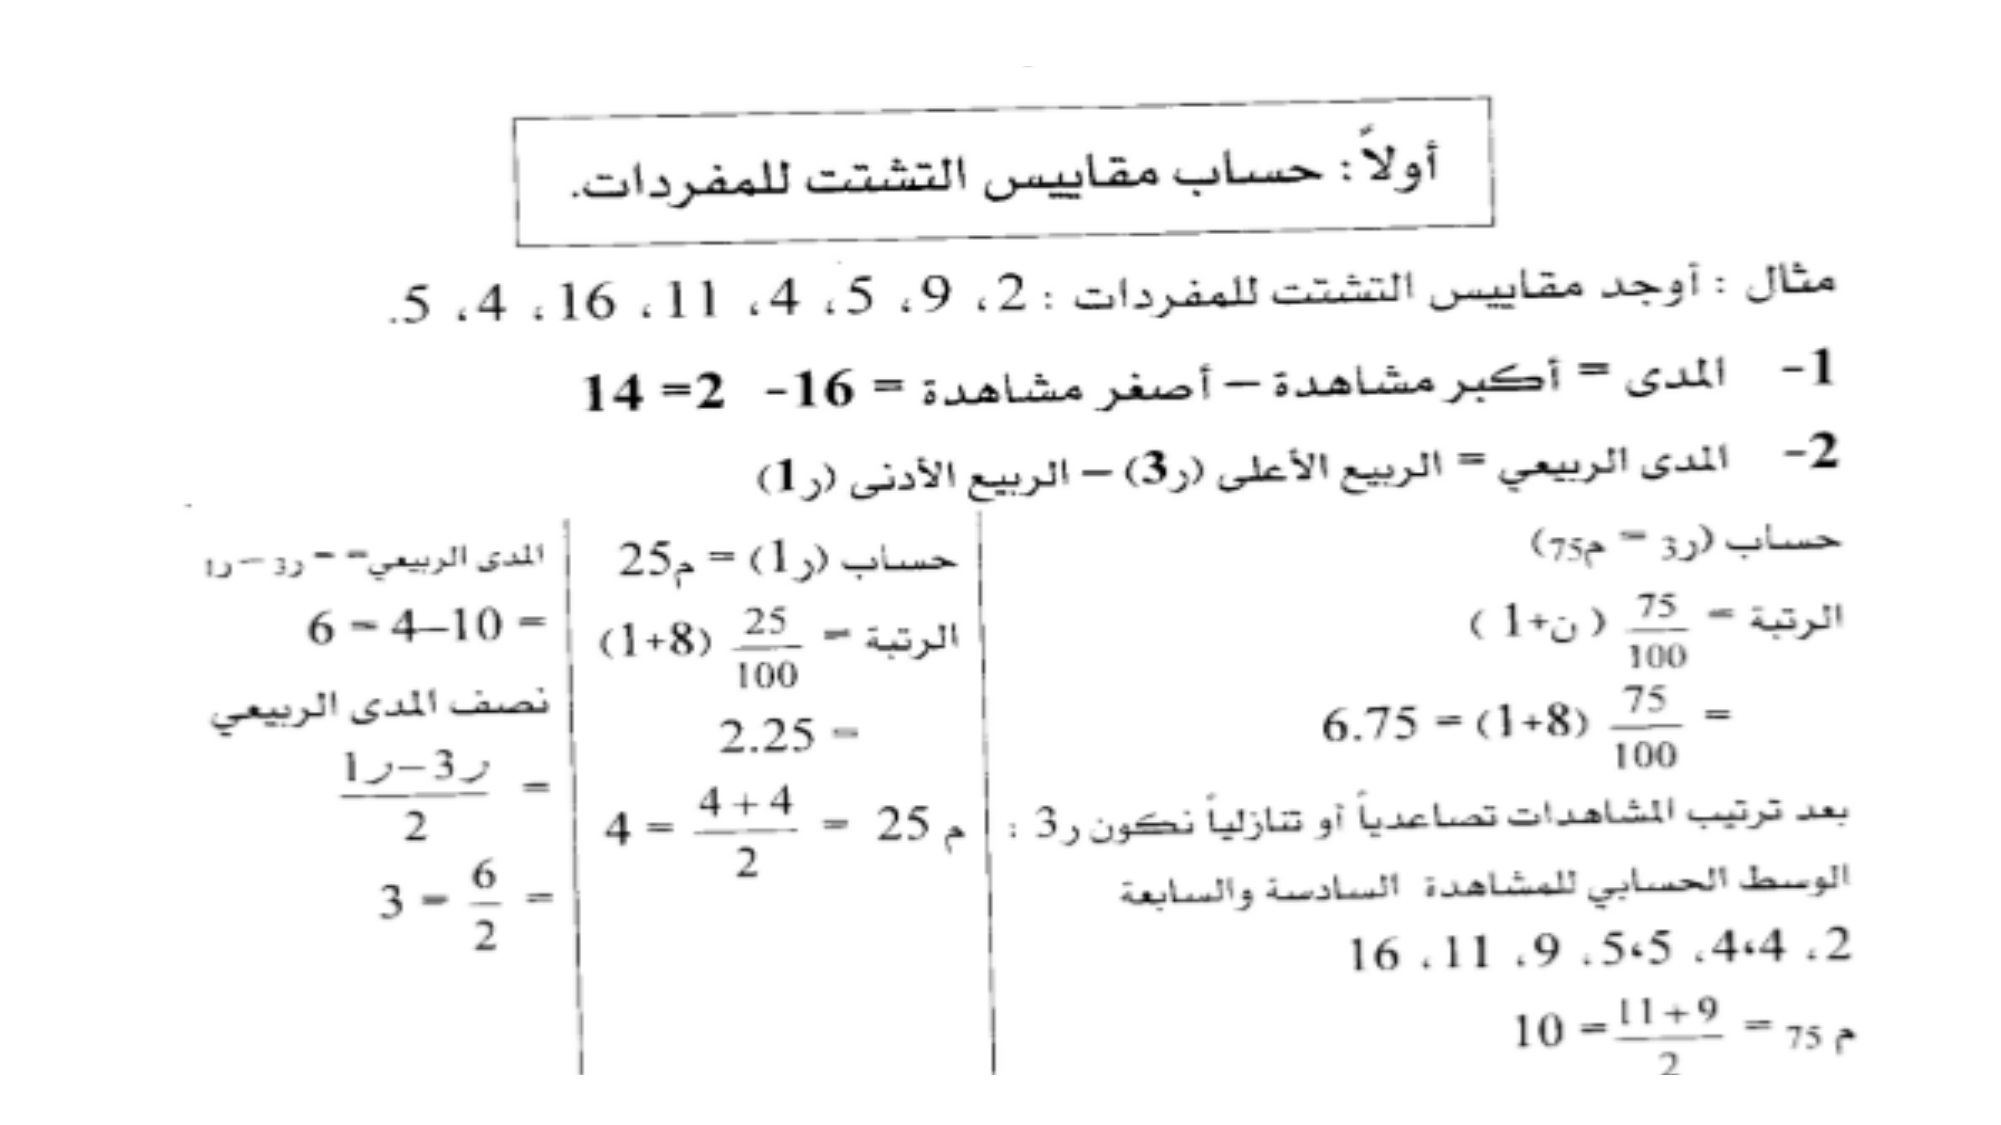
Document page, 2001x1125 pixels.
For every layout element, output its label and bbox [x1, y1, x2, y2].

picture [17, 66, 1921, 1075]
